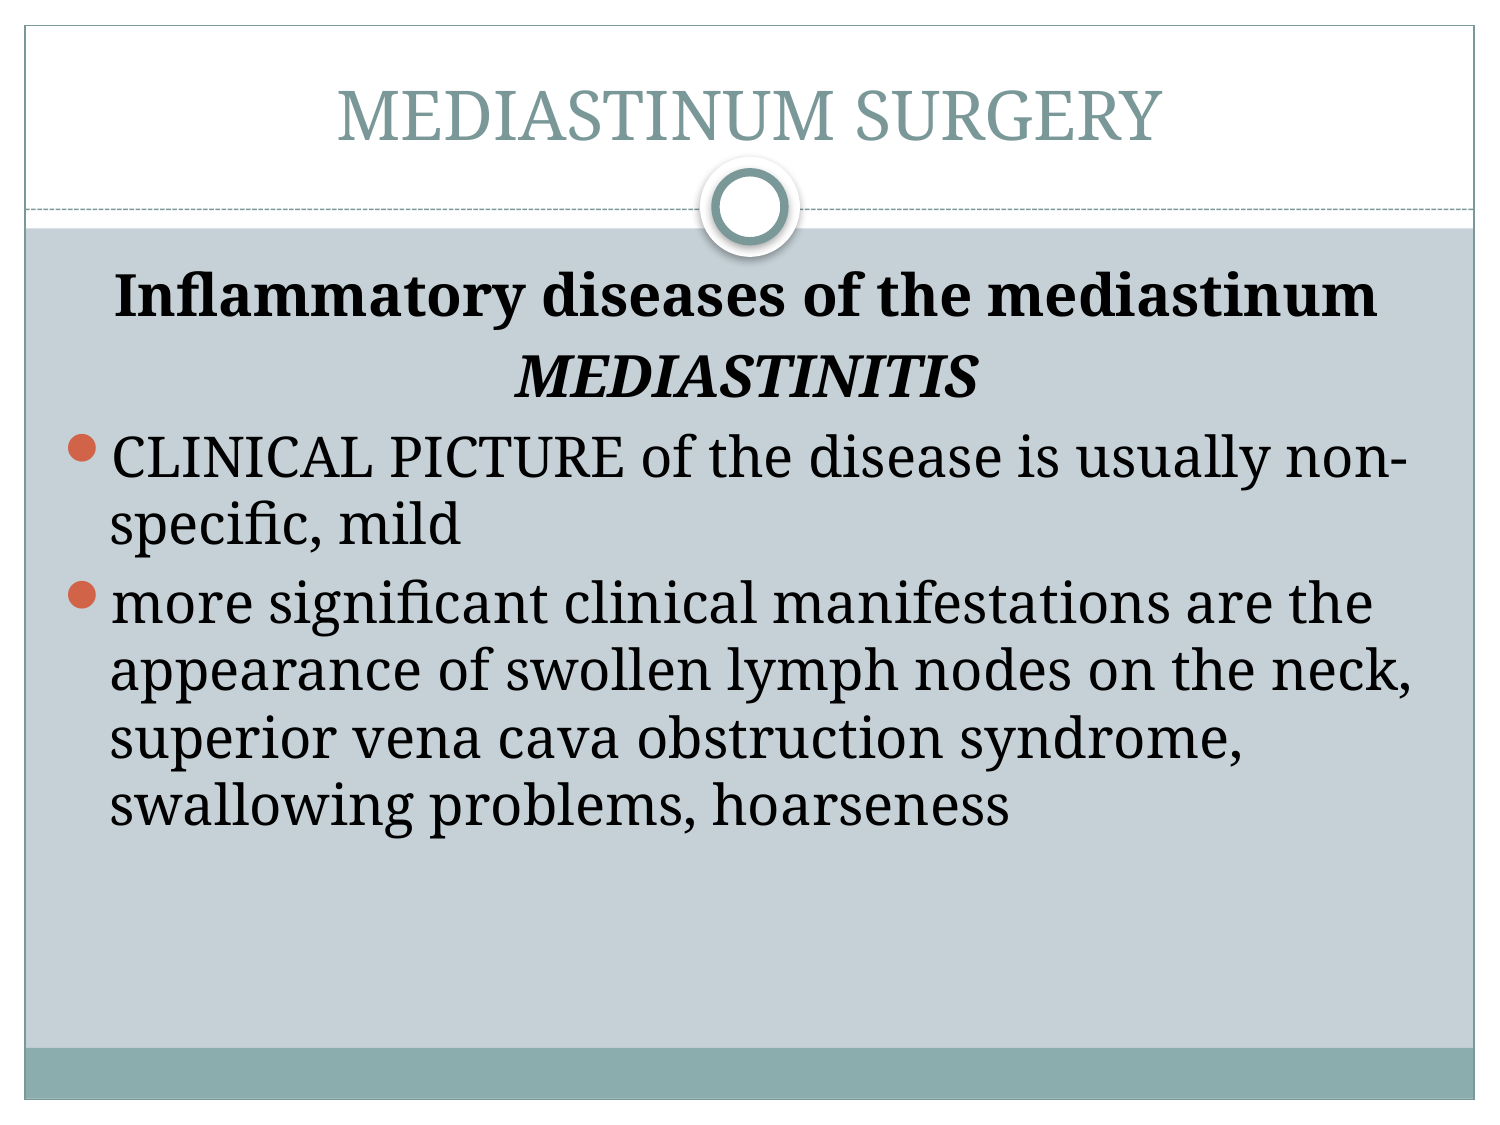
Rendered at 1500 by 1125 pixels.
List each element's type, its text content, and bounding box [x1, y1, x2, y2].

title MEDIASTINUM SURGERY [49, 37, 1450, 162]
list Inflammatory diseases of the mediastinum MEDIASTINITIS CLINICAL PICTURE of the disease is usually non-specific, mild more significant clinical manifestations are the appearance of swollen lymph nodes on the neck, superior vena cava obstruction syndrome, swallowing problems, hoarseness [49, 250, 1445, 1001]
